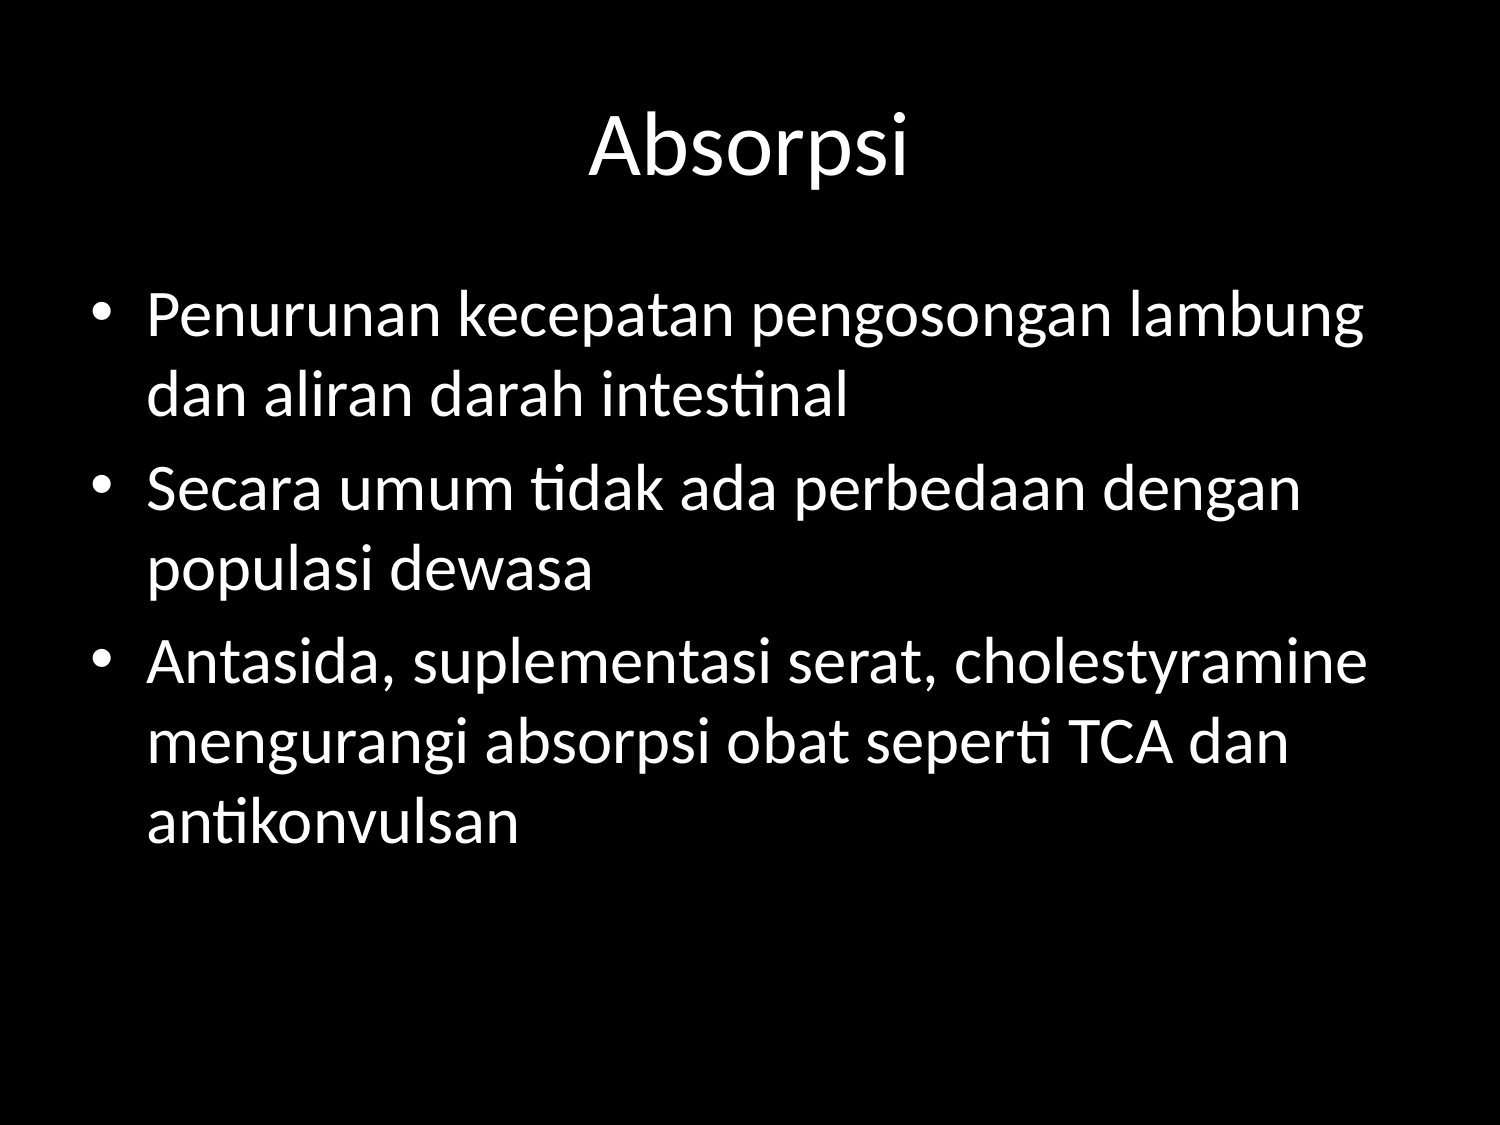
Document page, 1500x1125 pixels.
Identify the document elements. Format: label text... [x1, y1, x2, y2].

list Penurunan kecepatan pengosongan lambung dan aliran darah intestinal Secara umum tidak ada perbedaan dengan populasi dewasa Antasida, suplementasi serat, cholestyramine mengurangi absorpsi obat seperti TCA dan antikonvulsan [75, 262, 1425, 1005]
title Absorpsi [75, 45, 1425, 233]
